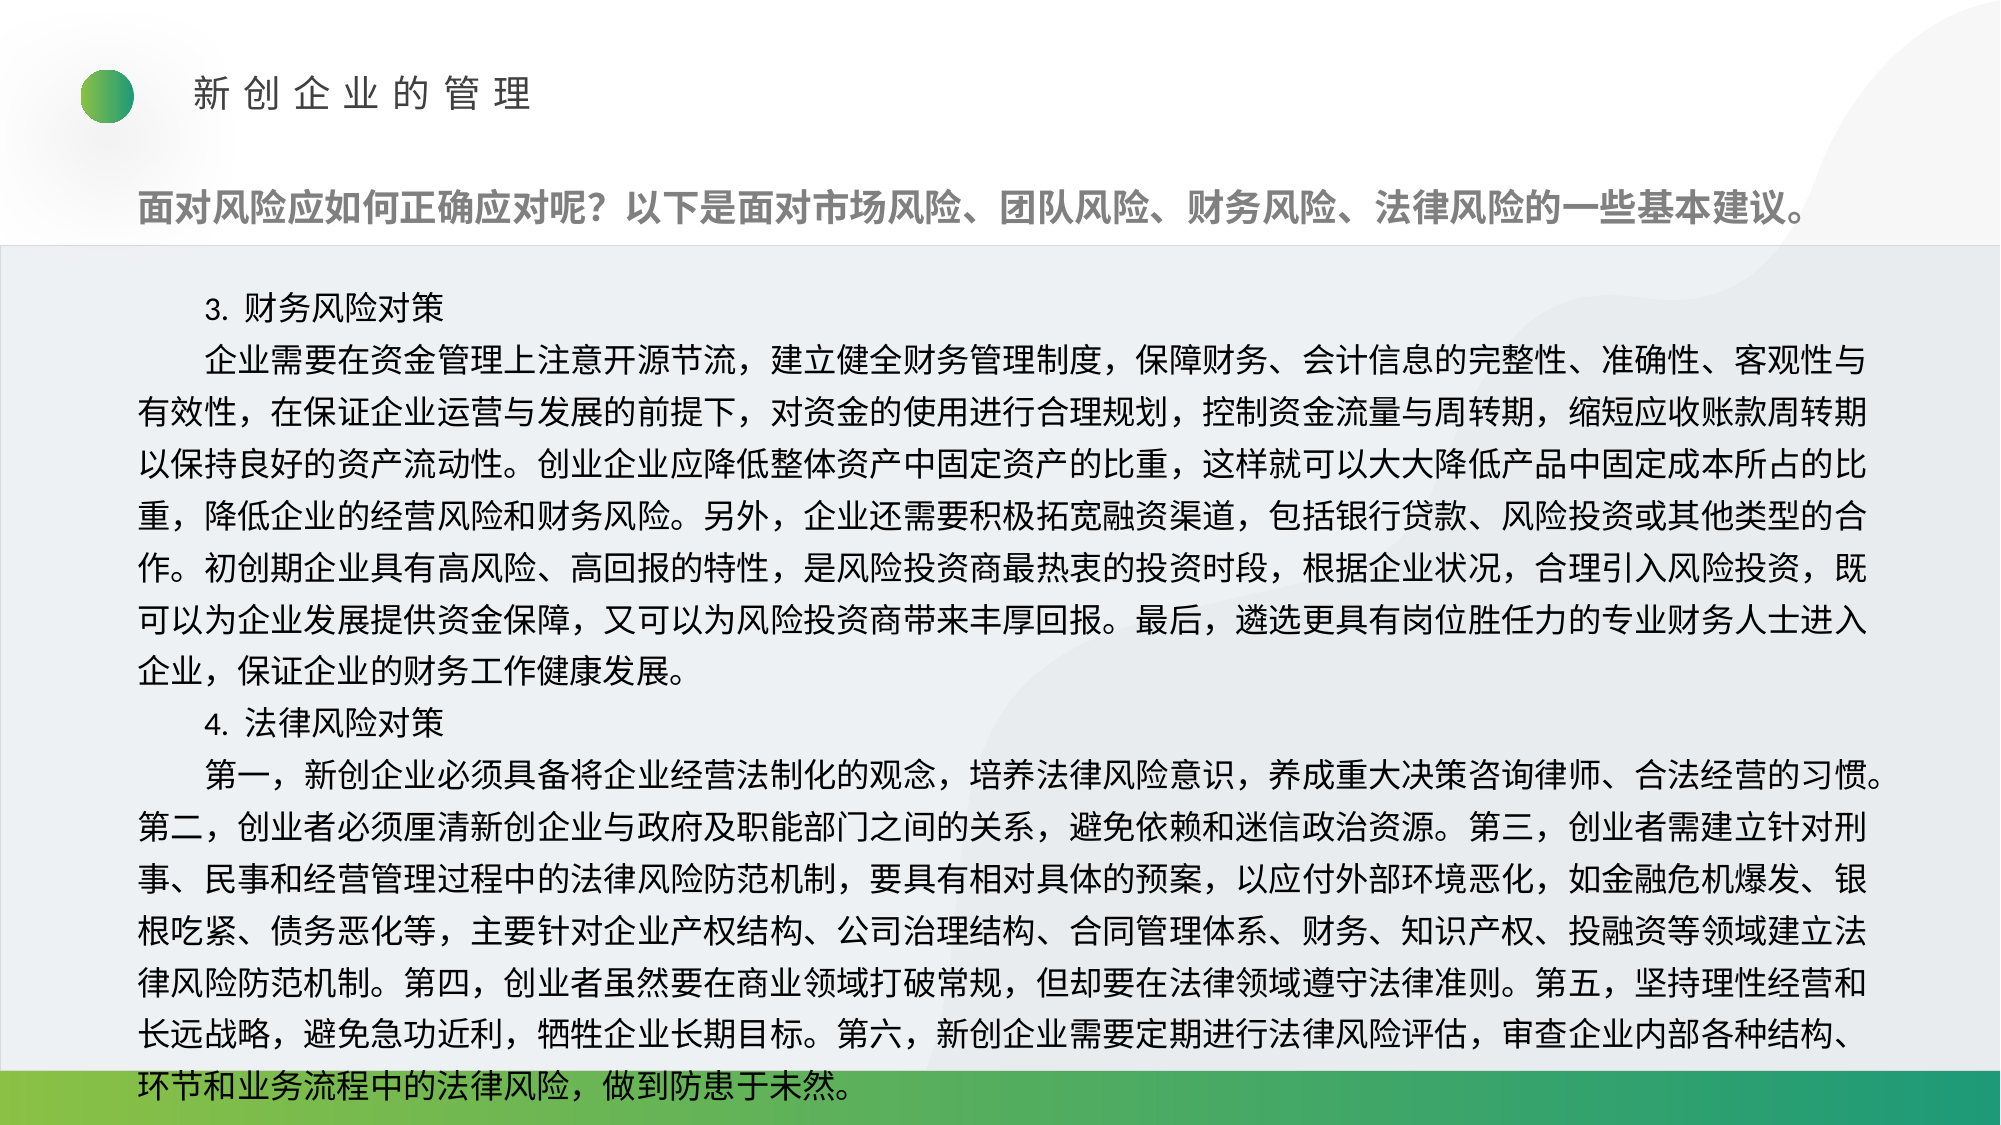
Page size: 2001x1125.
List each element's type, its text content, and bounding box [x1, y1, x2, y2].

text_box 3. 财务风险对策 企业需要在资金管理上注意开源节流，建立健全财务管理制度，保障财务、会计信息的完整性、准确性、客观性与有效性，在保证企业运营与发展的前提下，对资金的使用进行合理规划，控制资金流量与周转期，缩短应收账款周转期以保持良好的资产流动性。创业企业应降低整体资产中固定资产的比重，这样就可以大大降低产品中固定成本所占的比重，降低企业的经营风险和财务风险。另外，企业还需要积极拓宽融资渠道，包括银行贷款、风险投资或其他类型的合作。初创期企业具有高风险、高回报的特性，是风险投资商最热衷的投资时段，根据企业状况，合理引入风险投资，既可以为企业发展提供资金保障，又可以为风险投资商带来丰厚回报。最后，遴选更具有岗位胜任力的专业财务人士进入企业，保证企业的财务工作健康发展。 4. 法律风险对策 第一，新创企业必须具备将企业经营法制化的观念，培养法律风险意识，养成重大决策咨询律师、合法经营的习惯。第二，创业者必须厘清新创企业与政府及职能部门之间的关系，避免依赖和迷信政治资源。第三，创业者需建立针对刑事、民事和经营管理过程中的法律风险防范机制，要具有相对具体的预案，以应付外部环境恶化，如金融危机爆发、银根吃紧、债务恶化等，主要针对企业产权结构、公司治理结构、合同管理体系、财务、知识产权、投融资等领域建立法律风险防范机制。第四，创业者虽然要在商业领域打破常规，但却要在法律领域遵守法律准则。第五，坚持理性经营和长远战略，避免急功近利，牺牲企业长期目标。第六，新创企业需要定期进行法律风险评估，审查企业内部各种结构、环节和业务流程中的法律风险，做到防患于未然。 [122, 268, 1882, 1113]
text_box 面对风险应如何正确应对呢？以下是面对市场风险、团队风险、财务风险、法律风险的一些基本建议。 [122, 176, 1878, 236]
text_box 新创企业的管理 [178, 62, 1480, 123]
text_box [0, 244, 2000, 1072]
